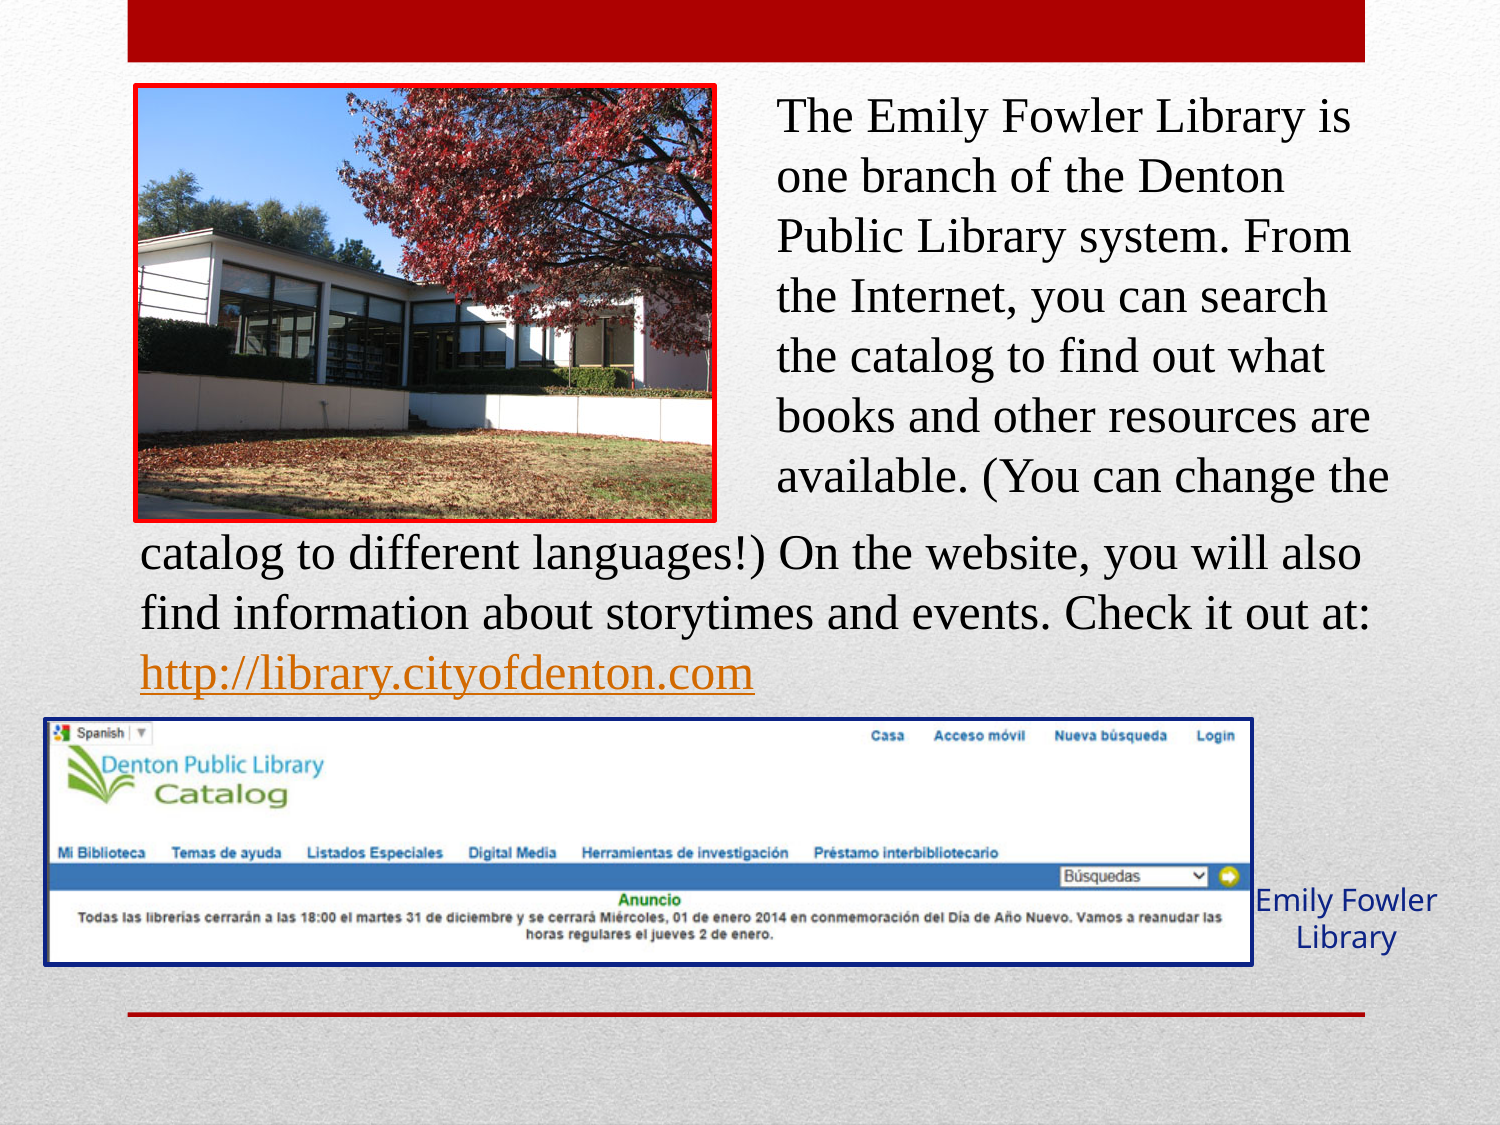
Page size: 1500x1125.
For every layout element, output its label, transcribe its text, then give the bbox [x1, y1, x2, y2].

picture [46, 720, 1251, 964]
text_box The Emily Fowler Library is one branch of the Denton Public Library system. From the Internet, you can search the catalog to find out what books and other resources are available. (You can change the [761, 74, 1412, 510]
title Emily Fowler Library [1255, 849, 1463, 963]
text_box catalog to different languages!) On the website, you will also find information about storytimes and events. Check it out at: http://library.cityofdenton.com [125, 512, 1438, 708]
picture [136, 86, 714, 520]
